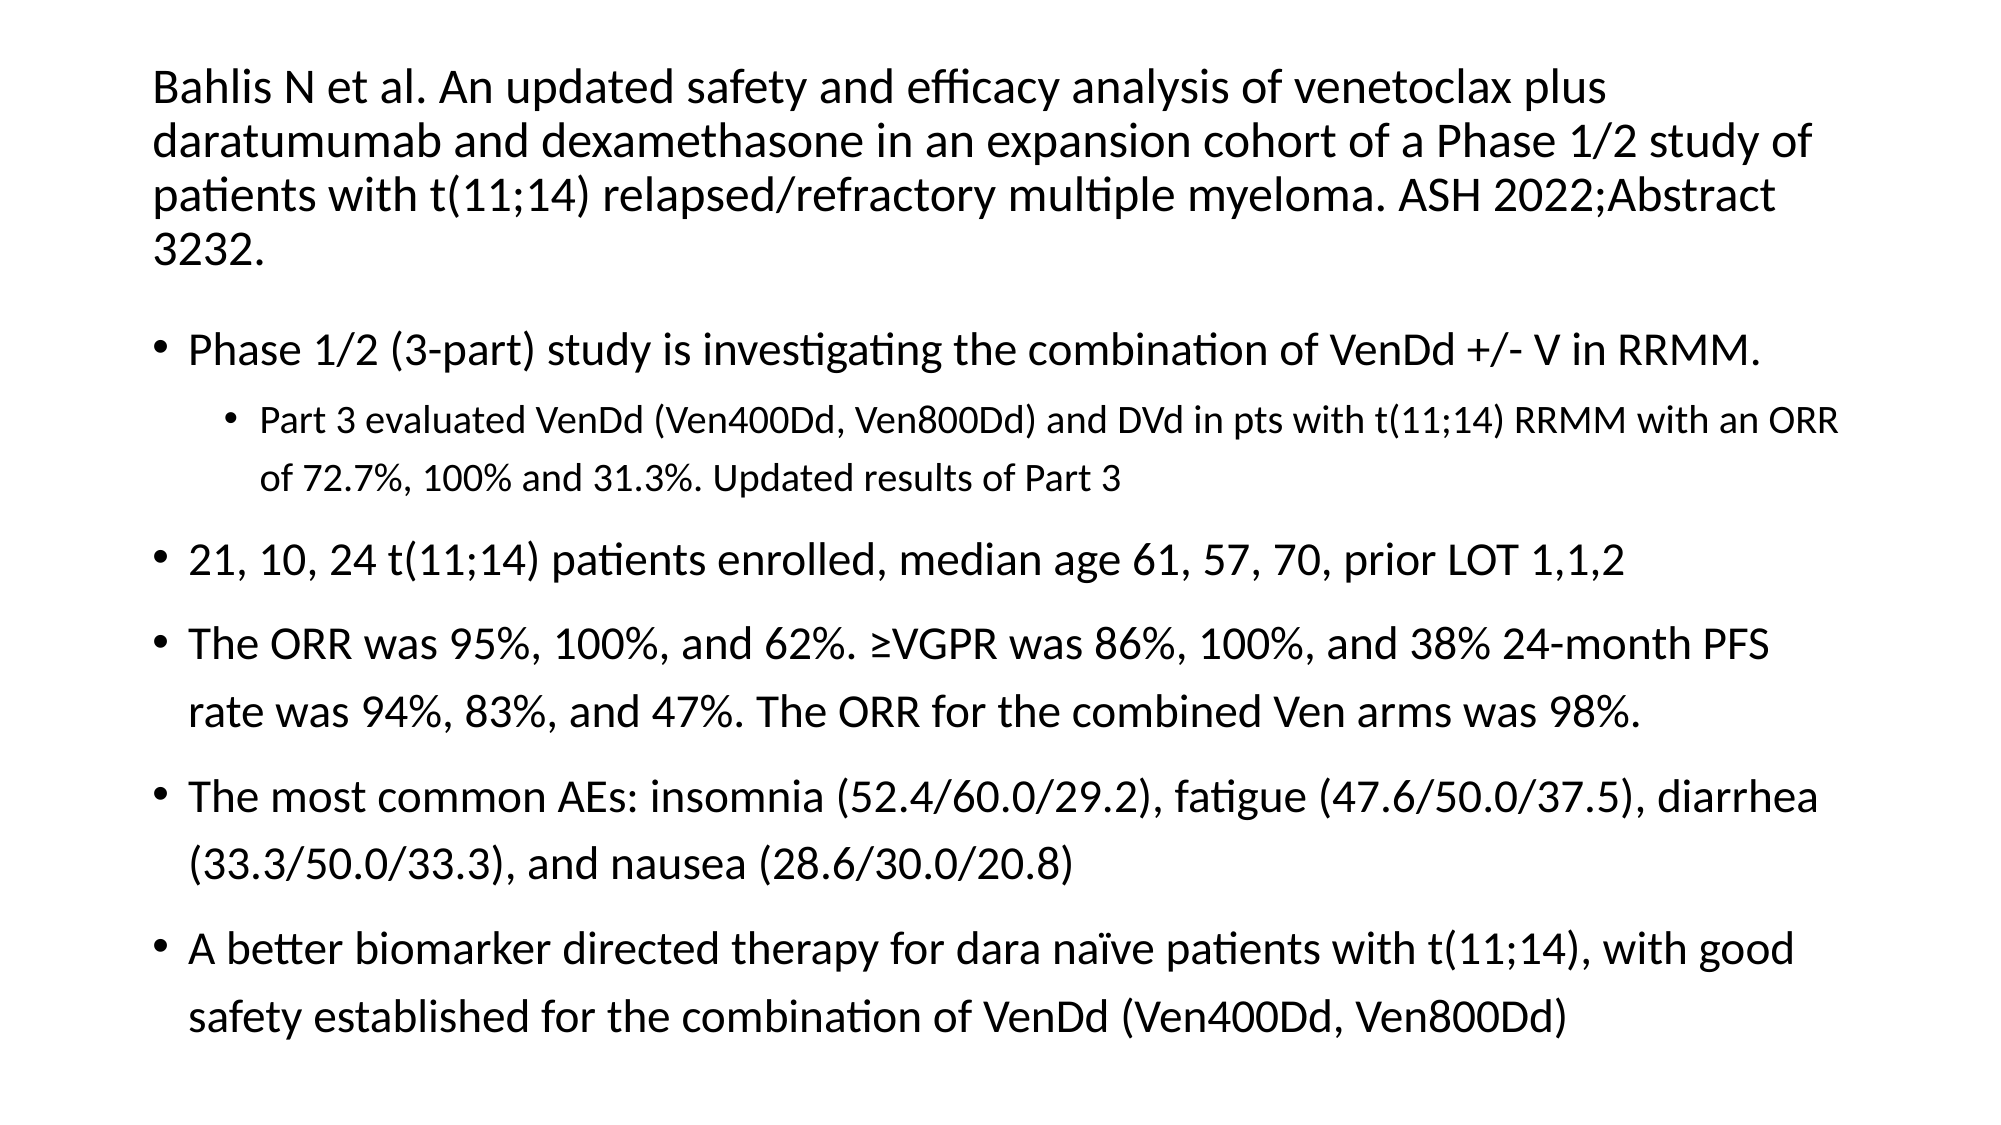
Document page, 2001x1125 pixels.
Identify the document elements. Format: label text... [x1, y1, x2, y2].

list Phase 1/2 (3-part) study is investigating the combination of VenDd +/- V in RRMM. Part 3 evaluated VenDd (Ven400Dd, Ven800Dd) and DVd in pts with t(11;14) RRMM with an ORR of 72.7%, 100% and 31.3%. Updated results of Part 3 21, 10, 24 t(11;14) patients enrolled, median age 61, 57, 70, prior LOT 1,1,2 The ORR was 95%, 100%, and 62%. ≥VGPR was 86%, 100%, and 38% 24-month PFS rate was 94%, 83%, and 47%. The ORR for the combined Ven arms was 98%. The most common AEs: insomnia (52.4/60.0/29.2), fatigue (47.6/50.0/37.5), diarrhea (33.3/50.0/33.3), and nausea (28.6/30.0/20.8) A better biomarker directed therapy for dara naïve patients with t(11;14), with good safety established for the combination of VenDd (Ven400Dd, Ven800Dd) [137, 299, 1863, 1066]
title Bahlis N et al. An updated safety and efficacy analysis of venetoclax plus daratumumab and dexamethasone in an expansion cohort of a Phase 1/2 study of patients with t(11;14) relapsed/refractory multiple myeloma. ASH 2022;Abstract 3232. [137, 59, 1863, 278]
